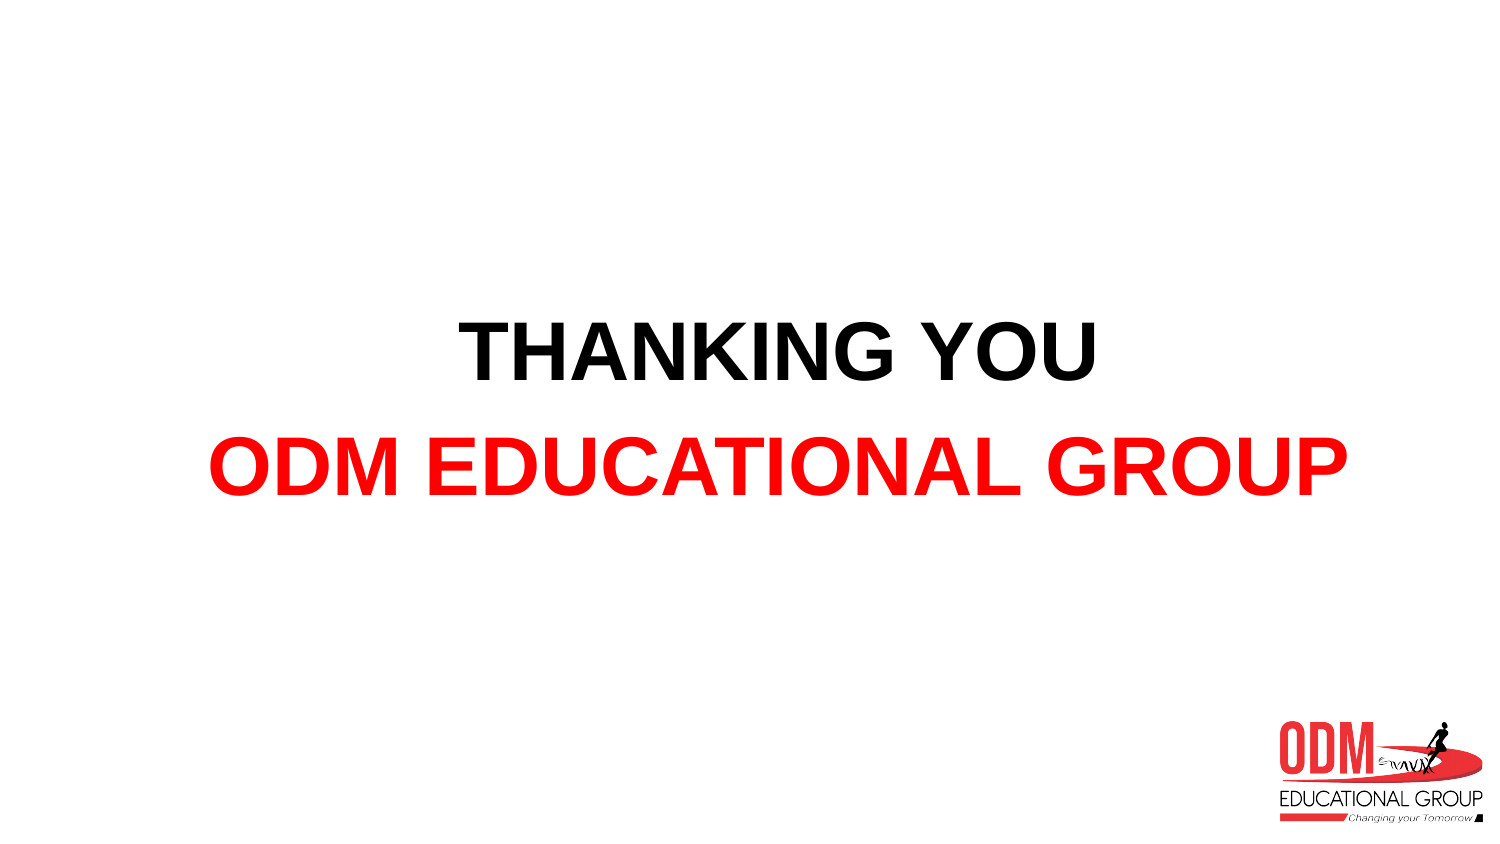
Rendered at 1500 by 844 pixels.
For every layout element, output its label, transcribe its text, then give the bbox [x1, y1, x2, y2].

text_box THANKING YOU ODM EDUCATIONAL GROUP [101, 121, 1382, 707]
picture [1280, 721, 1483, 823]
